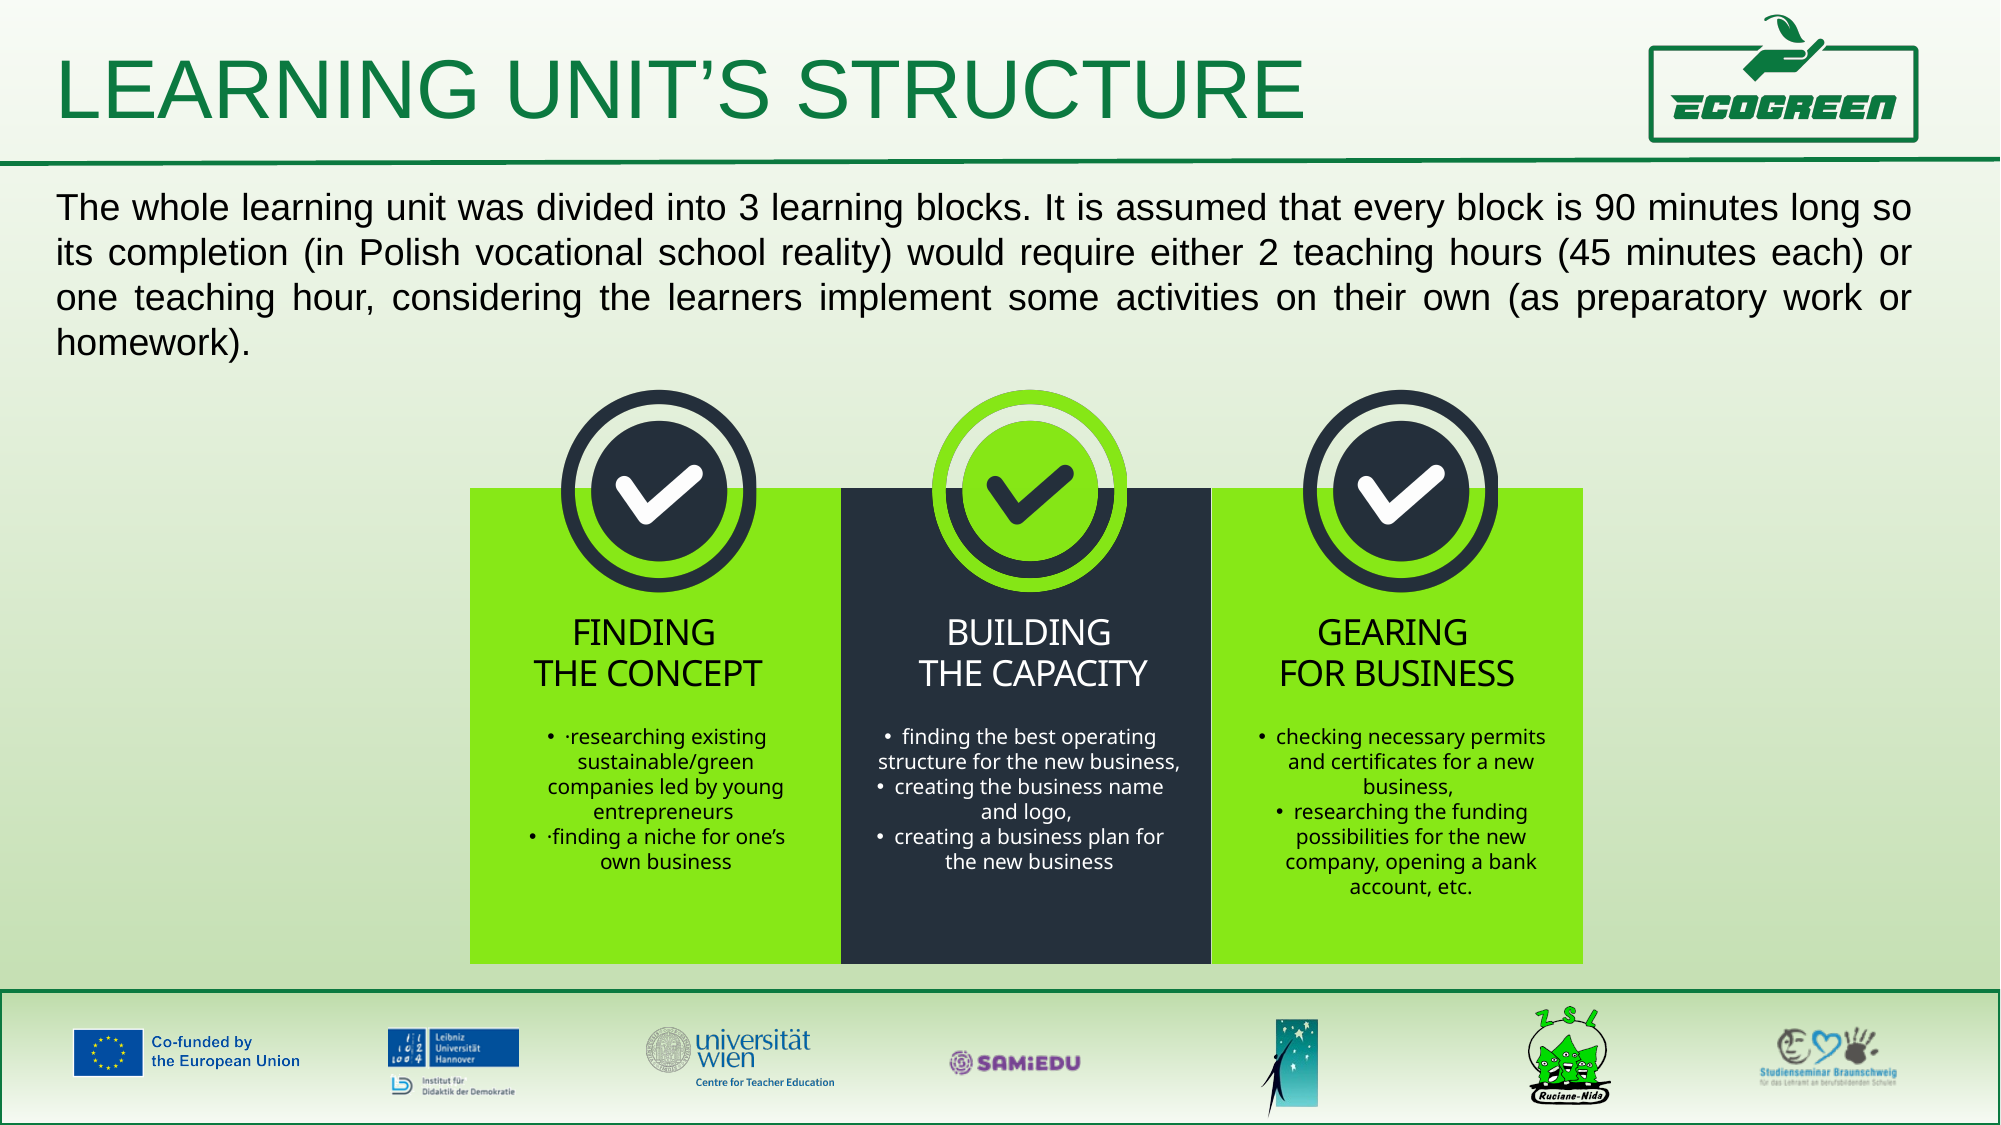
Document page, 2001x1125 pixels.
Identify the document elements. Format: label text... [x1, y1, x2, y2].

picture [1528, 1006, 1611, 1105]
picture [1639, 0, 1928, 157]
picture [1755, 1022, 1902, 1091]
text_box The whole learning unit was divided into 3 learning blocks. It is assumed that every block is 90 minutes long so its completion (in Polish vocational school reality) would require either 2 teaching hours (45 minutes each) or one teaching hour, considering the learners implement some activities on their own (as preparatory work or homework). [55, 183, 1913, 364]
picture [945, 1047, 1087, 1079]
picture [646, 1027, 834, 1086]
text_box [469, 379, 1583, 965]
picture [1259, 1018, 1330, 1125]
picture [388, 1022, 519, 1103]
text_box LEARNING UNIT’S STRUCTURE [55, 63, 1379, 136]
picture [71, 1027, 317, 1079]
